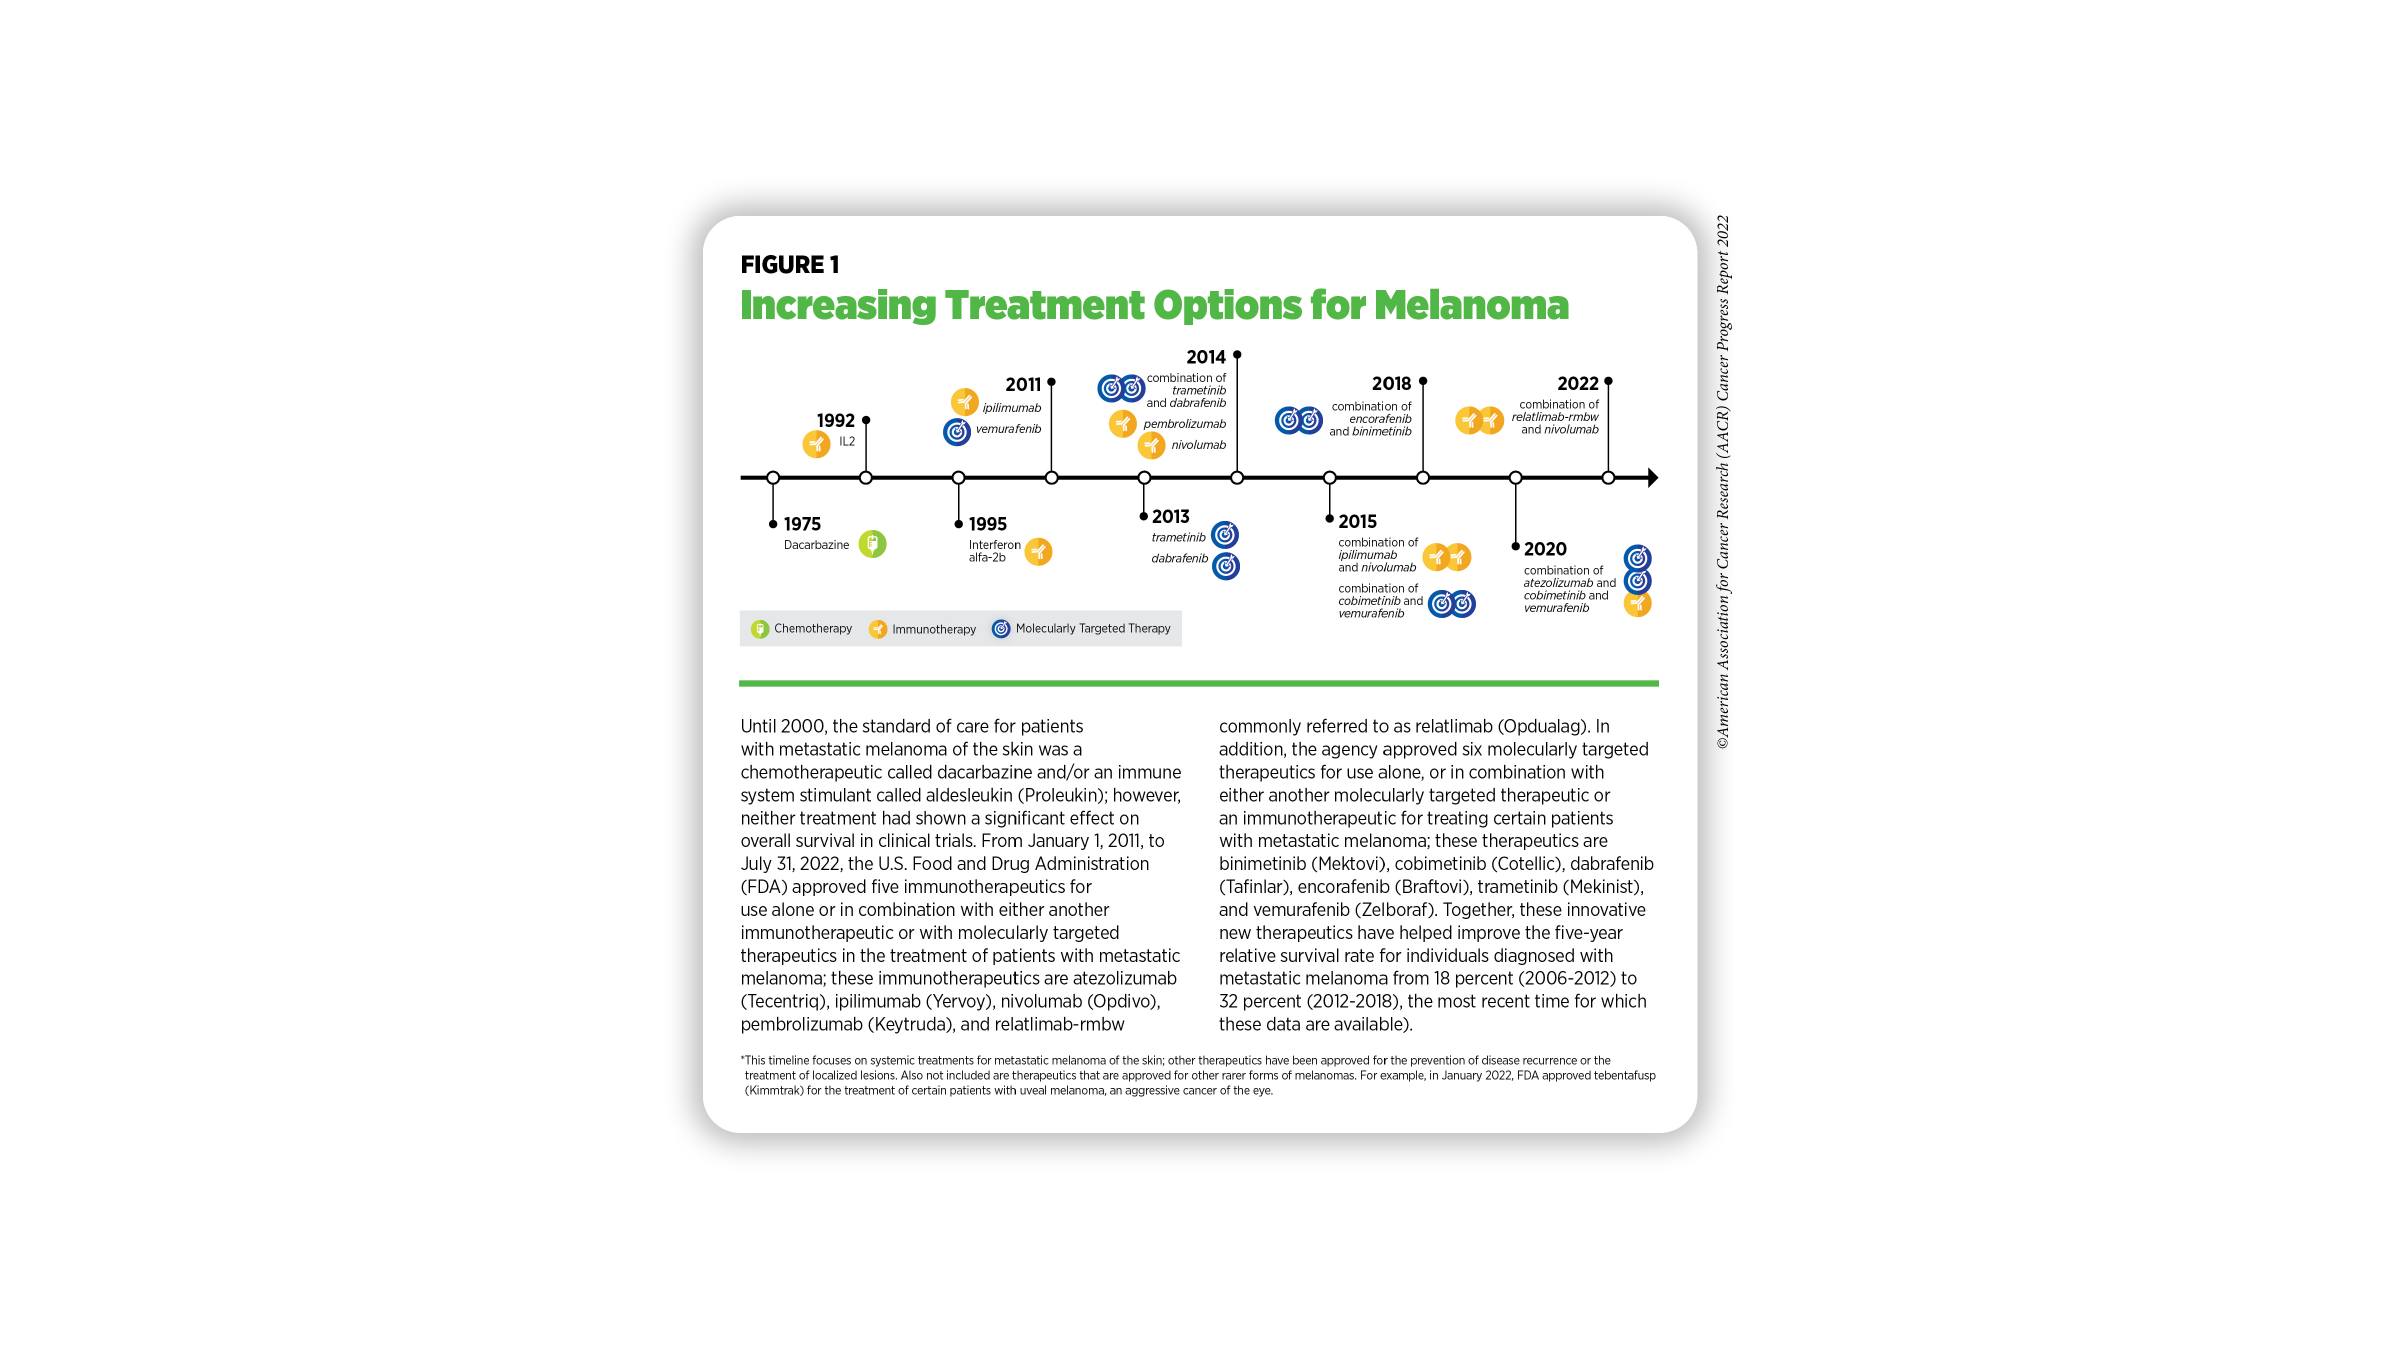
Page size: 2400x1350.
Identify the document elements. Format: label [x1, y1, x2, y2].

picture [646, 159, 1754, 1191]
